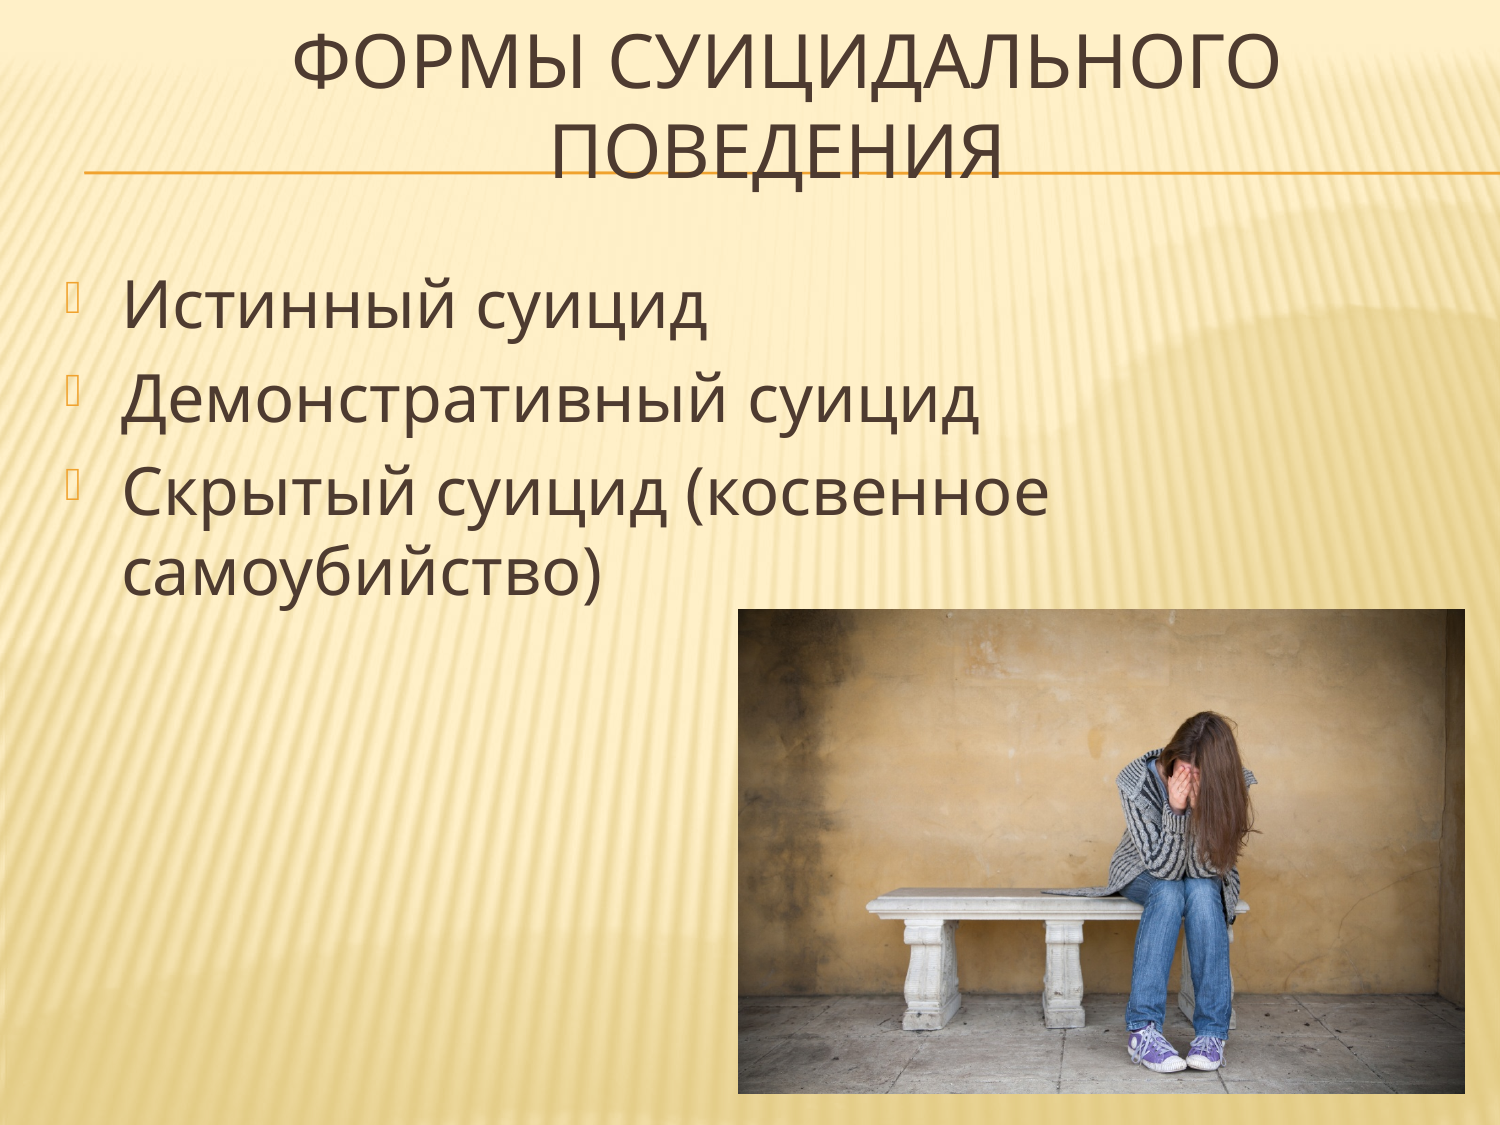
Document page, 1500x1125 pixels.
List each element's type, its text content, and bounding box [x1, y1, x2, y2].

list Истинный суицид Демонстративный суицид Скрытый суицид (косвенное самоубийство) [50, 254, 1475, 998]
picture [737, 609, 1466, 1094]
title ФОРМЫ СУИЦИДАЛЬНОГО ПОВЕДЕНИЯ [75, 35, 1500, 173]
